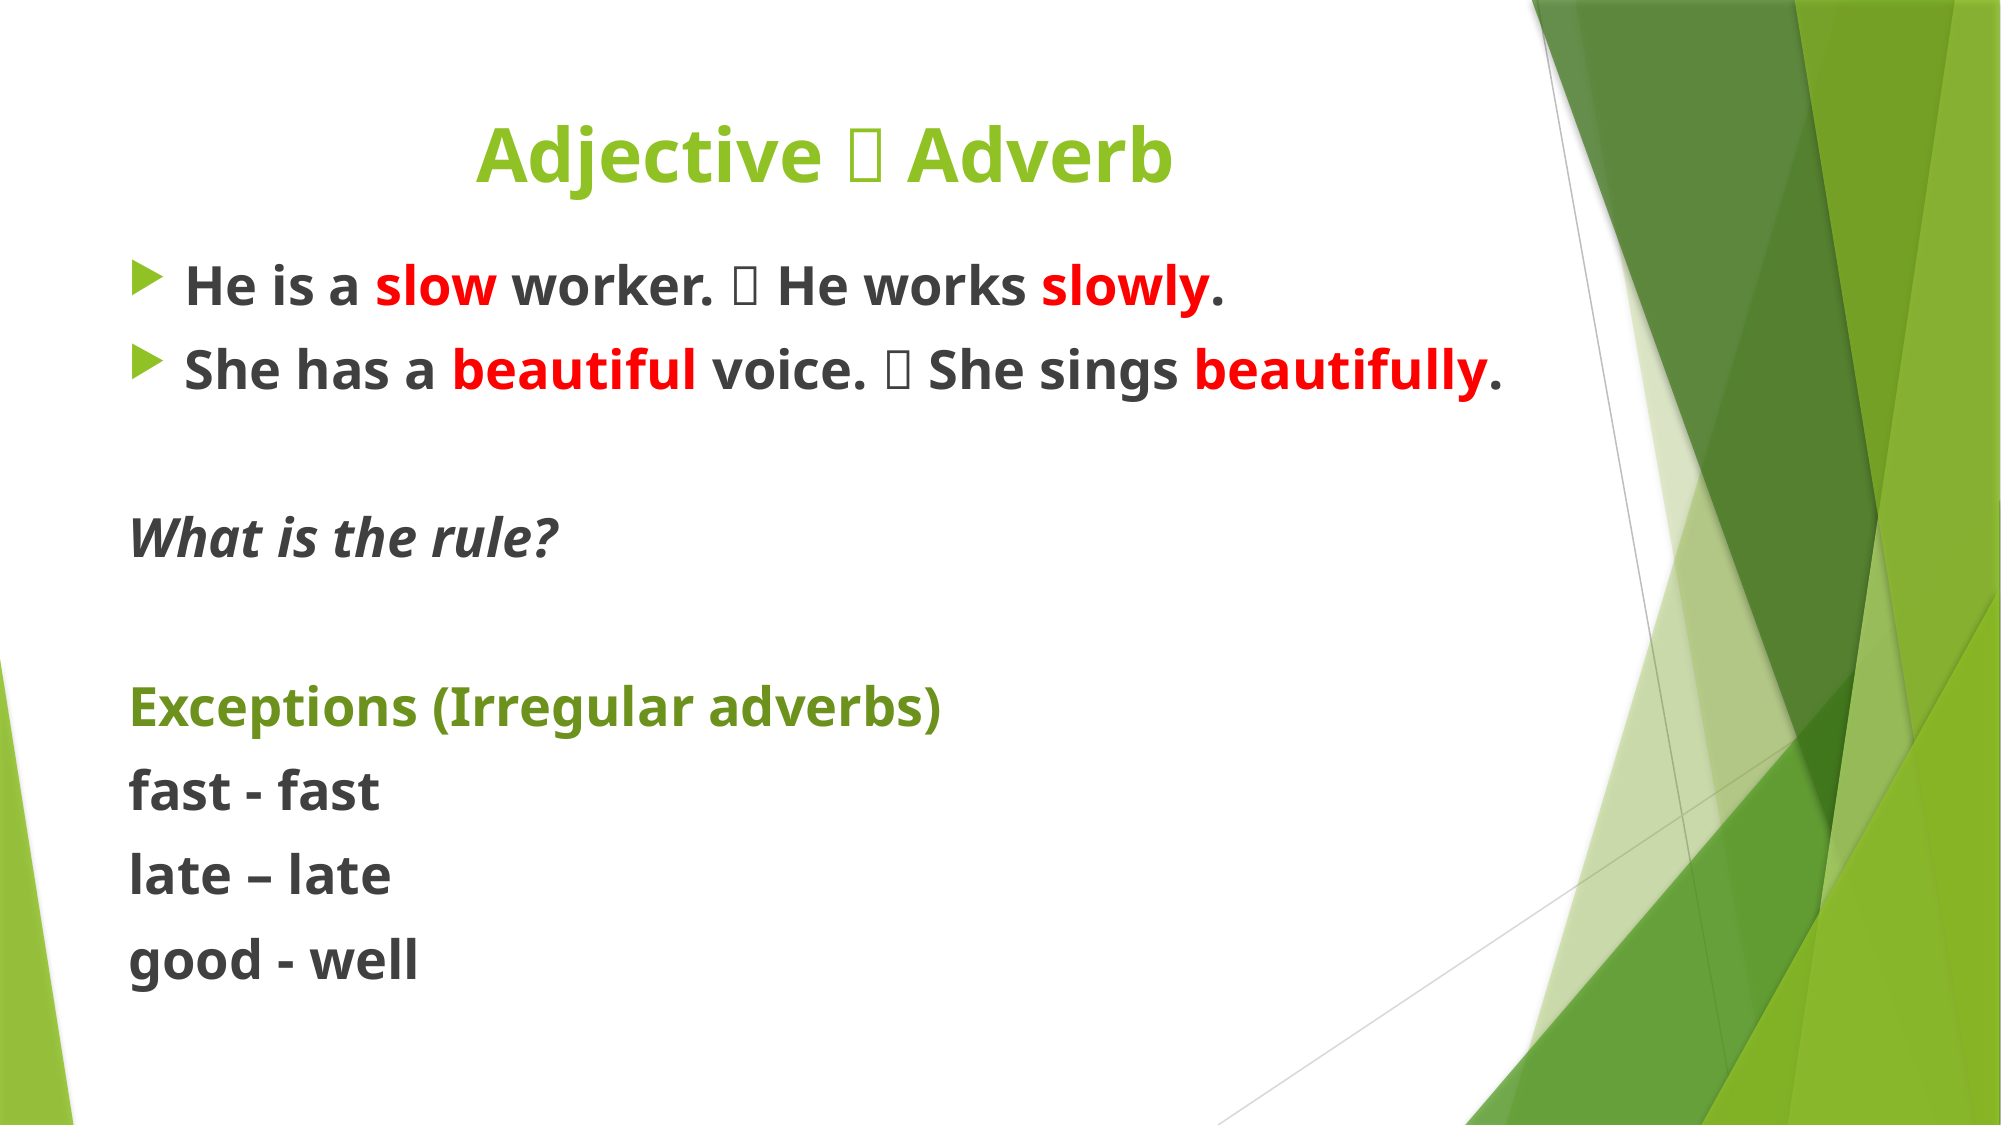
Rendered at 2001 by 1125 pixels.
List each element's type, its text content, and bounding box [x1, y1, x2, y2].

title Adjective  Adverb [130, 99, 1522, 243]
list He is a slow worker.  He works slowly. She has a beautiful voice.  She sings beautifully. What is the rule? Exceptions (Irregular adverbs) fast - fast late – late good - well [113, 243, 1522, 1050]
